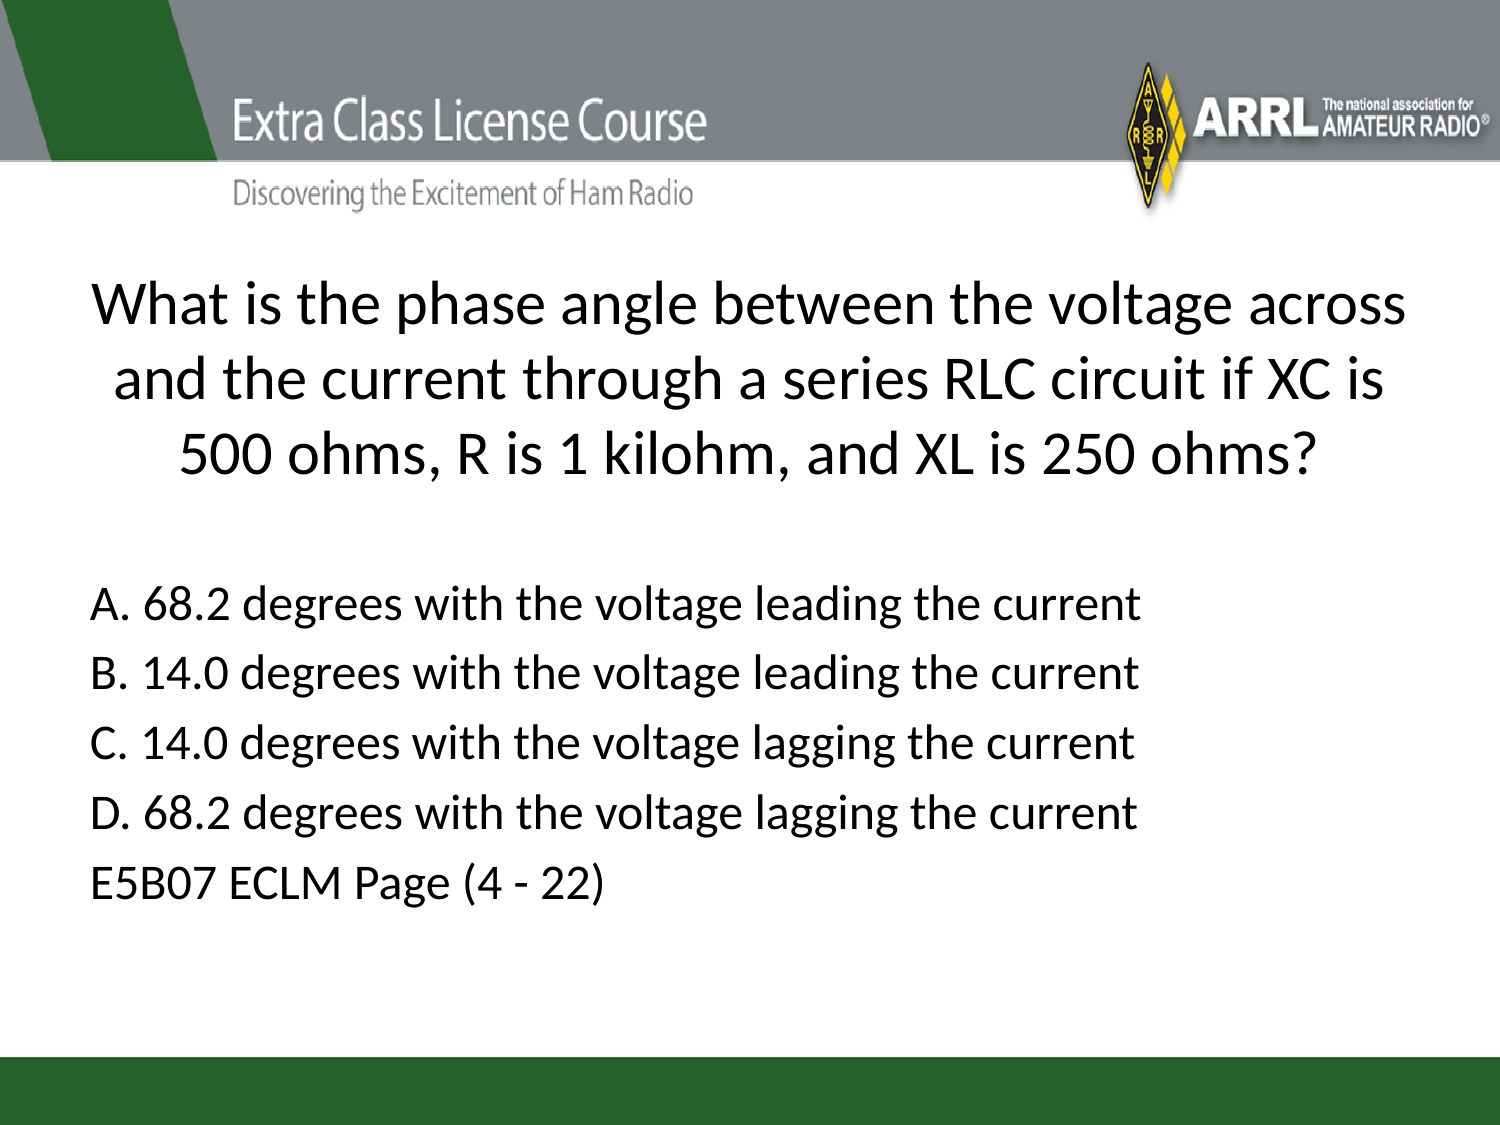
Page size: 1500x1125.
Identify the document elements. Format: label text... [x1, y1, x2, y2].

list A. 68.2 degrees with the voltage leading the current B. 14.0 degrees with the voltage leading the current C. 14.0 degrees with the voltage lagging the current D. 68.2 degrees with the voltage lagging the current E5B07 ECLM Page (4 - 22) [75, 562, 1425, 1050]
title What is the phase angle between the voltage across and the current through a series RLC circuit if XC is 500 ohms, R is 1 kilohm, and XL is 250 ohms? [75, 254, 1425, 435]
picture [0, 0, 1500, 1125]
